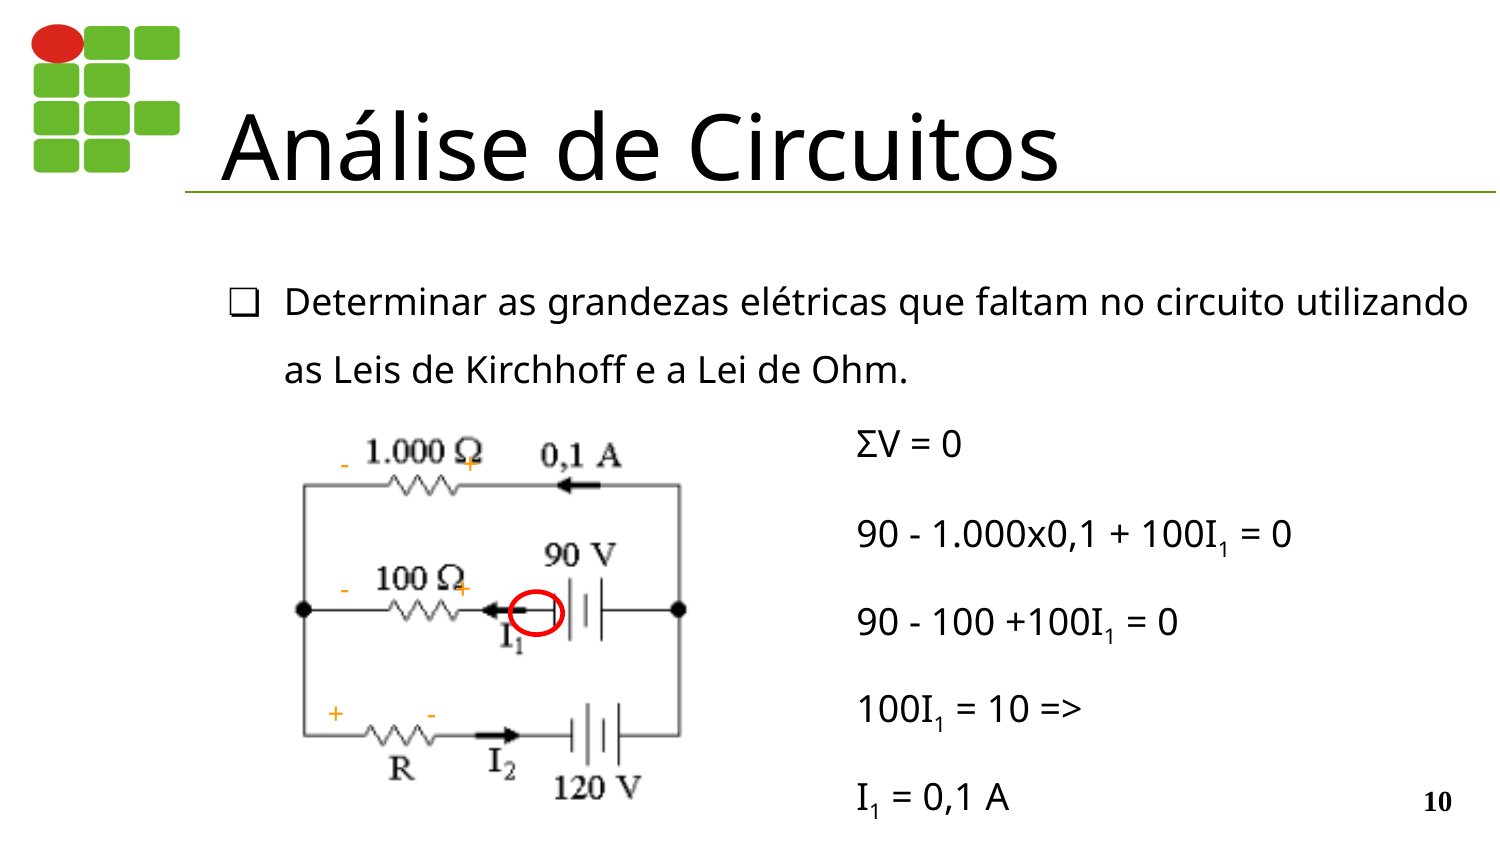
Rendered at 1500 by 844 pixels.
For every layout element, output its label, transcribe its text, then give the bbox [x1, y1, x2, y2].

picture [265, 410, 738, 817]
text_box 100I1 = 10 => [841, 652, 1146, 718]
picture [29, 23, 182, 174]
text_box 90 - 1.000x0,1 + 100I1 = 0 [841, 477, 1391, 543]
list Determinar as grandezas elétricas que faltam no circuito utilizando as Leis de Kirchhoff e a Lei de Ohm. [193, 248, 1486, 387]
text_box ΣV = 0 [841, 389, 1211, 455]
text_box 90 - 100 +100I1 = 0 [841, 564, 1321, 630]
text_box ‹#› [1390, 768, 1468, 825]
title Análise de Circuitos [206, 26, 1468, 207]
text_box I1 = 0,1 A [841, 739, 1051, 805]
